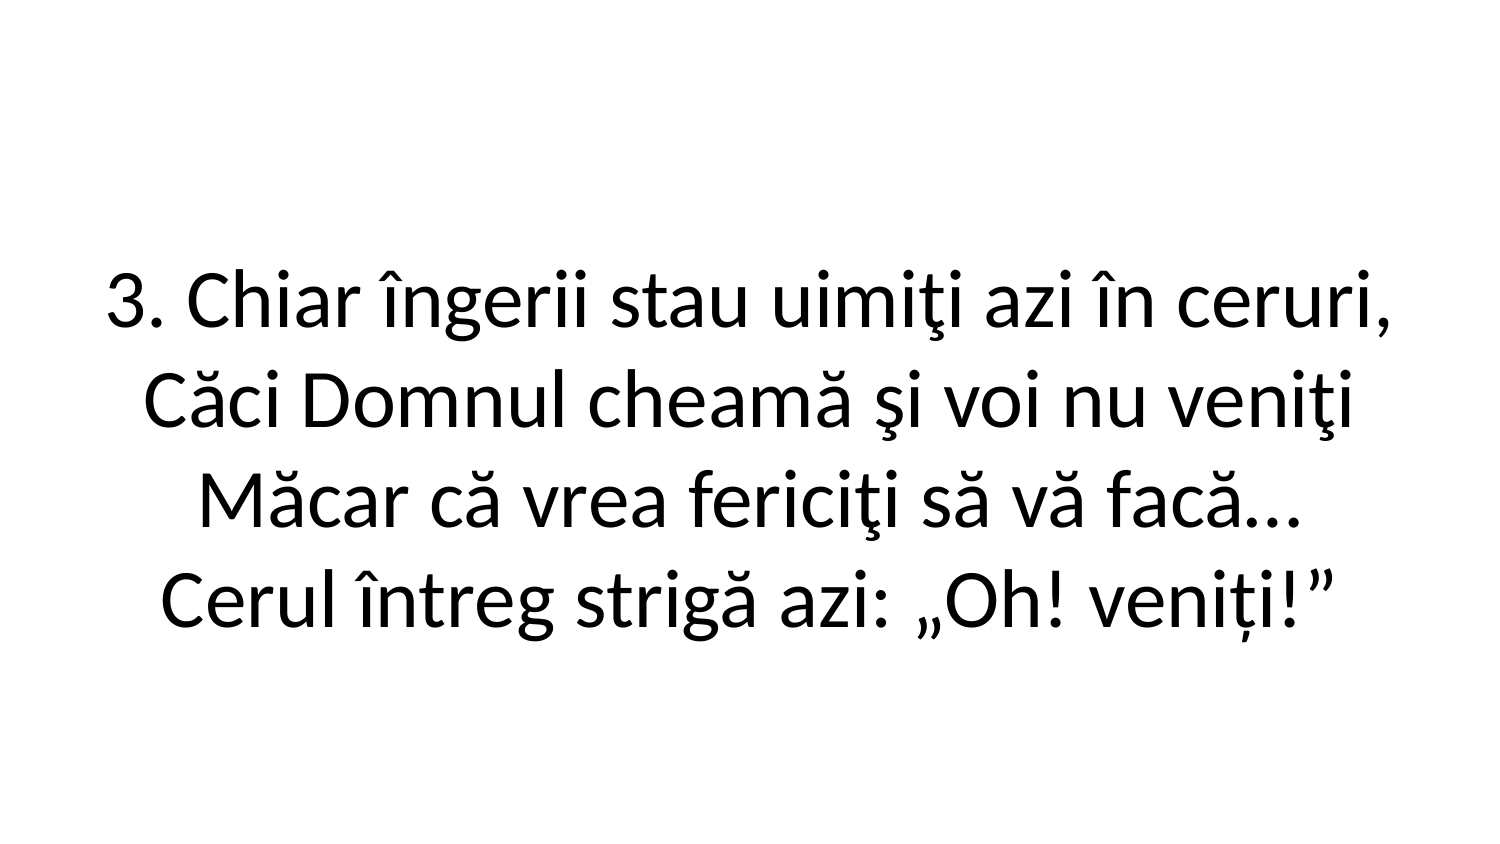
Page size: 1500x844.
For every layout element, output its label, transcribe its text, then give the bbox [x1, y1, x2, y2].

text_box 3. Chiar îngerii stau uimiţi azi în ceruri, Căci Domnul cheamă şi voi nu veniţi Măcar că vrea fericiţi să vă facă… Cerul întreg strigă azi: „Oh! veniți!” [89, 192, 1411, 652]
